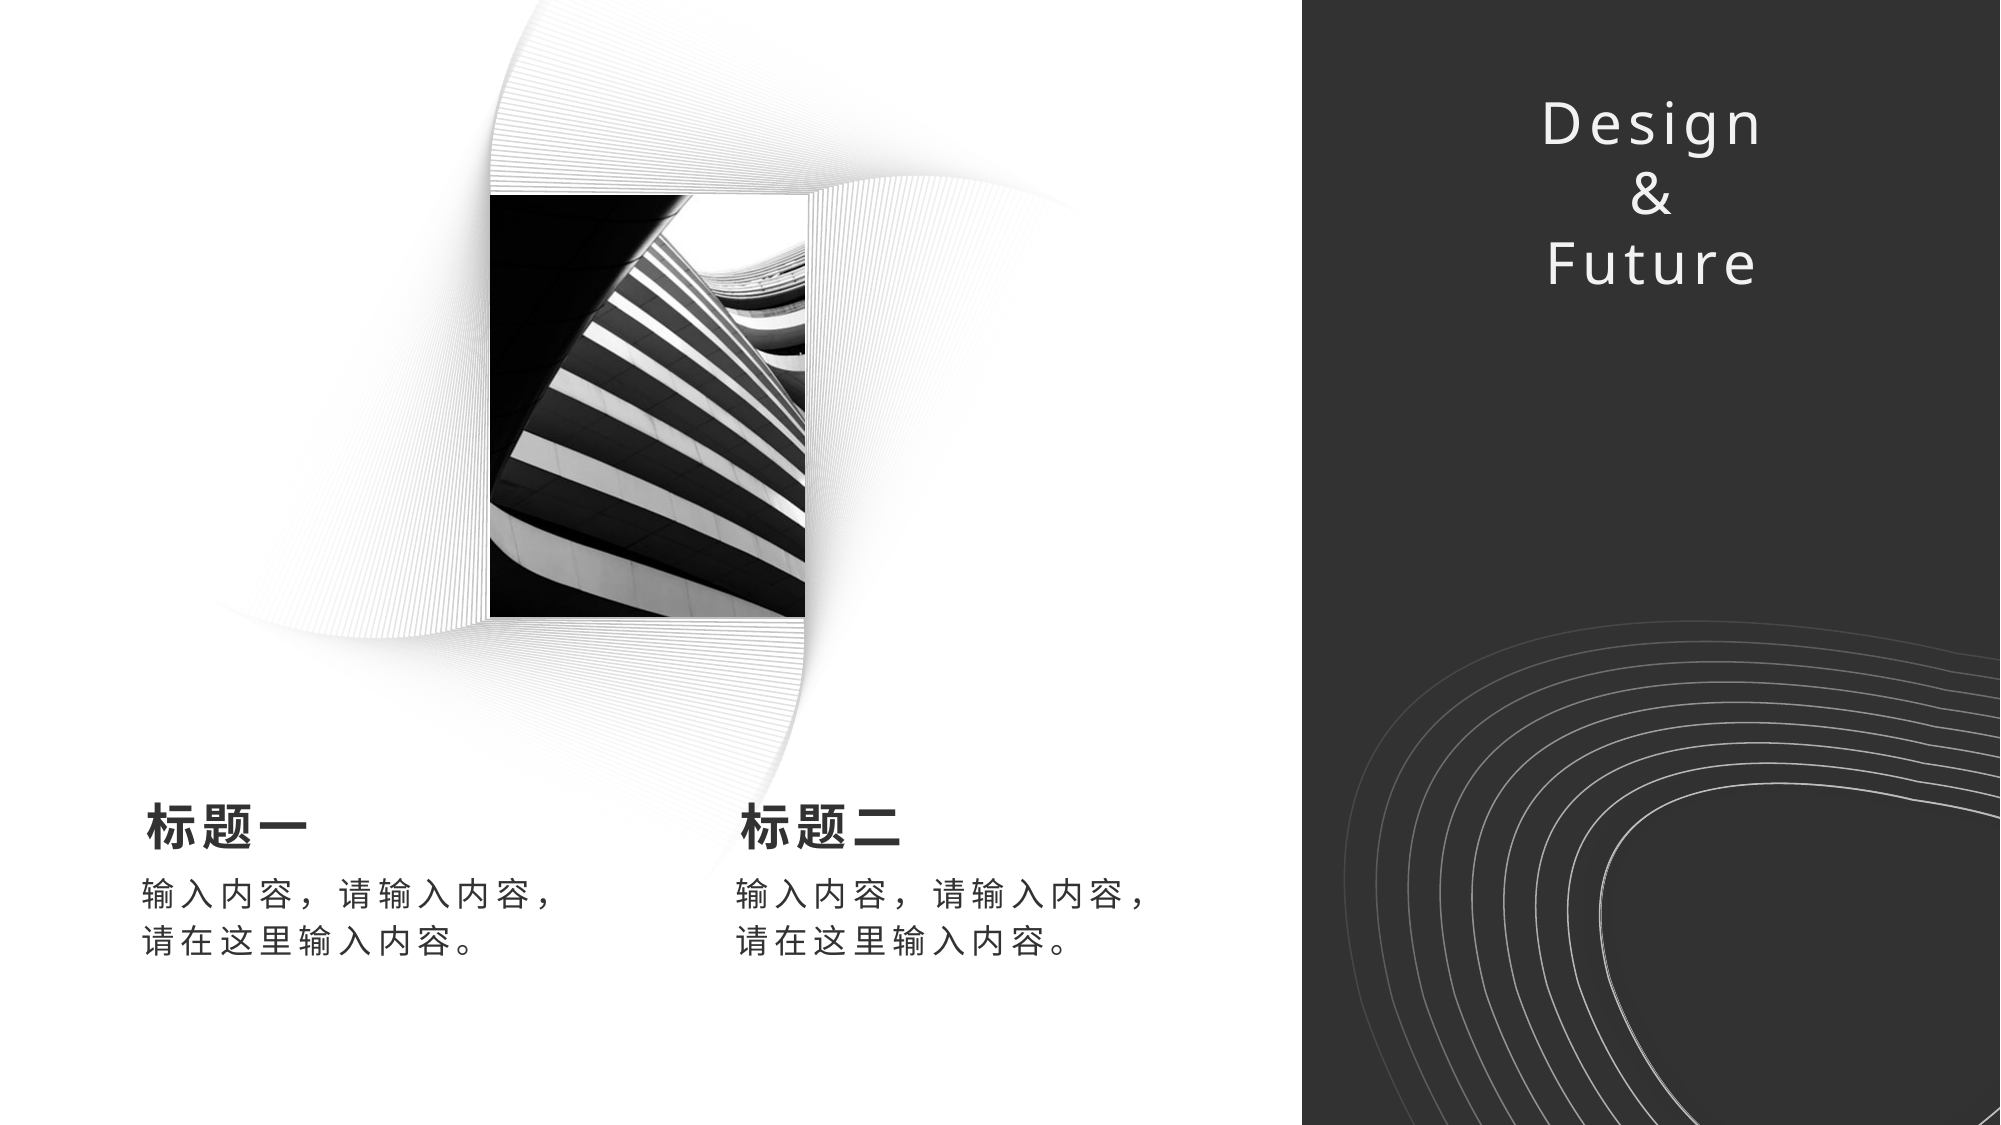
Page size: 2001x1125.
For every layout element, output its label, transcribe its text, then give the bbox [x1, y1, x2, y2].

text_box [360, 21, 934, 793]
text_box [1377, 537, 2000, 1125]
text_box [126, 787, 607, 966]
picture [490, 195, 805, 618]
text_box Design & Future [1525, 79, 1777, 304]
text_box [1301, 0, 2000, 1125]
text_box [720, 787, 1201, 966]
